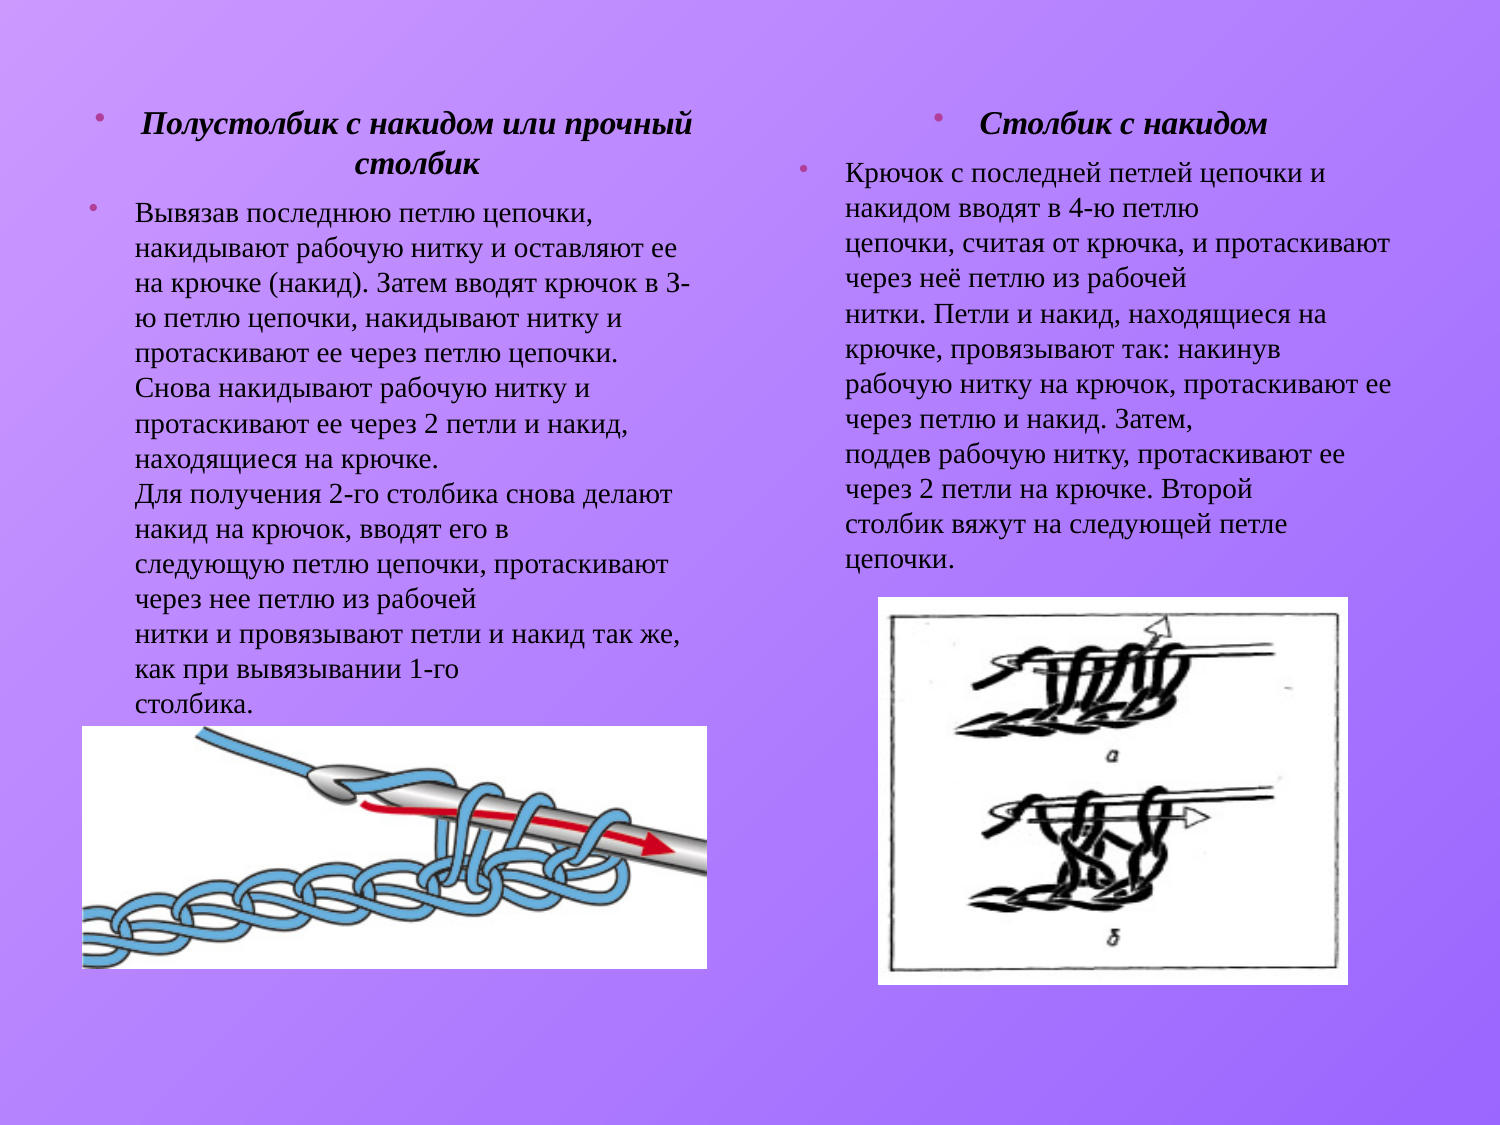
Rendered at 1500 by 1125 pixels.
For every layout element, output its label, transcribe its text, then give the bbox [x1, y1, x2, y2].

list Столбик с накидом Крючок с последней петлей цепочки и накидом вводят в 4-ю петлю це­почки, считая от крючка, и про­таскивают через неё петлю из рабочей нитки. Петли и накид, находящиеся на крючке, провя­зывают так: накинув рабочую нитку на крючок, протаскивают ее через петлю и накид. Затем, поддев рабочую нитку, протаскивают ее через 2 петли на крючке. Второй столбик вяжут на следующей петле цепочки. [785, 93, 1418, 1005]
list Полустолбик с накидом или прочный столбик Вывязав последнюю петлю цепочки, накидывают рабочую нитку и оставляют ее на крючке (накид). Затем вводят крючок в З-ю петлю цепочки, накидывают нитку и протаскивают ее через петлю цепочки. Снова накидывают рабочую нитку и протаскивают ее через 2 петли и накид, находящиеся на крючке. Для получения 2-го столбика снова делают накид на крючок, вводят его в следую­щую петлю цепочки, протаскивают через нее петлю из рабочей нитки и провязывают петли и накид так же, как при вывязывании 1-го столбика. [75, 93, 715, 1005]
picture [81, 726, 708, 970]
picture [878, 597, 1349, 985]
